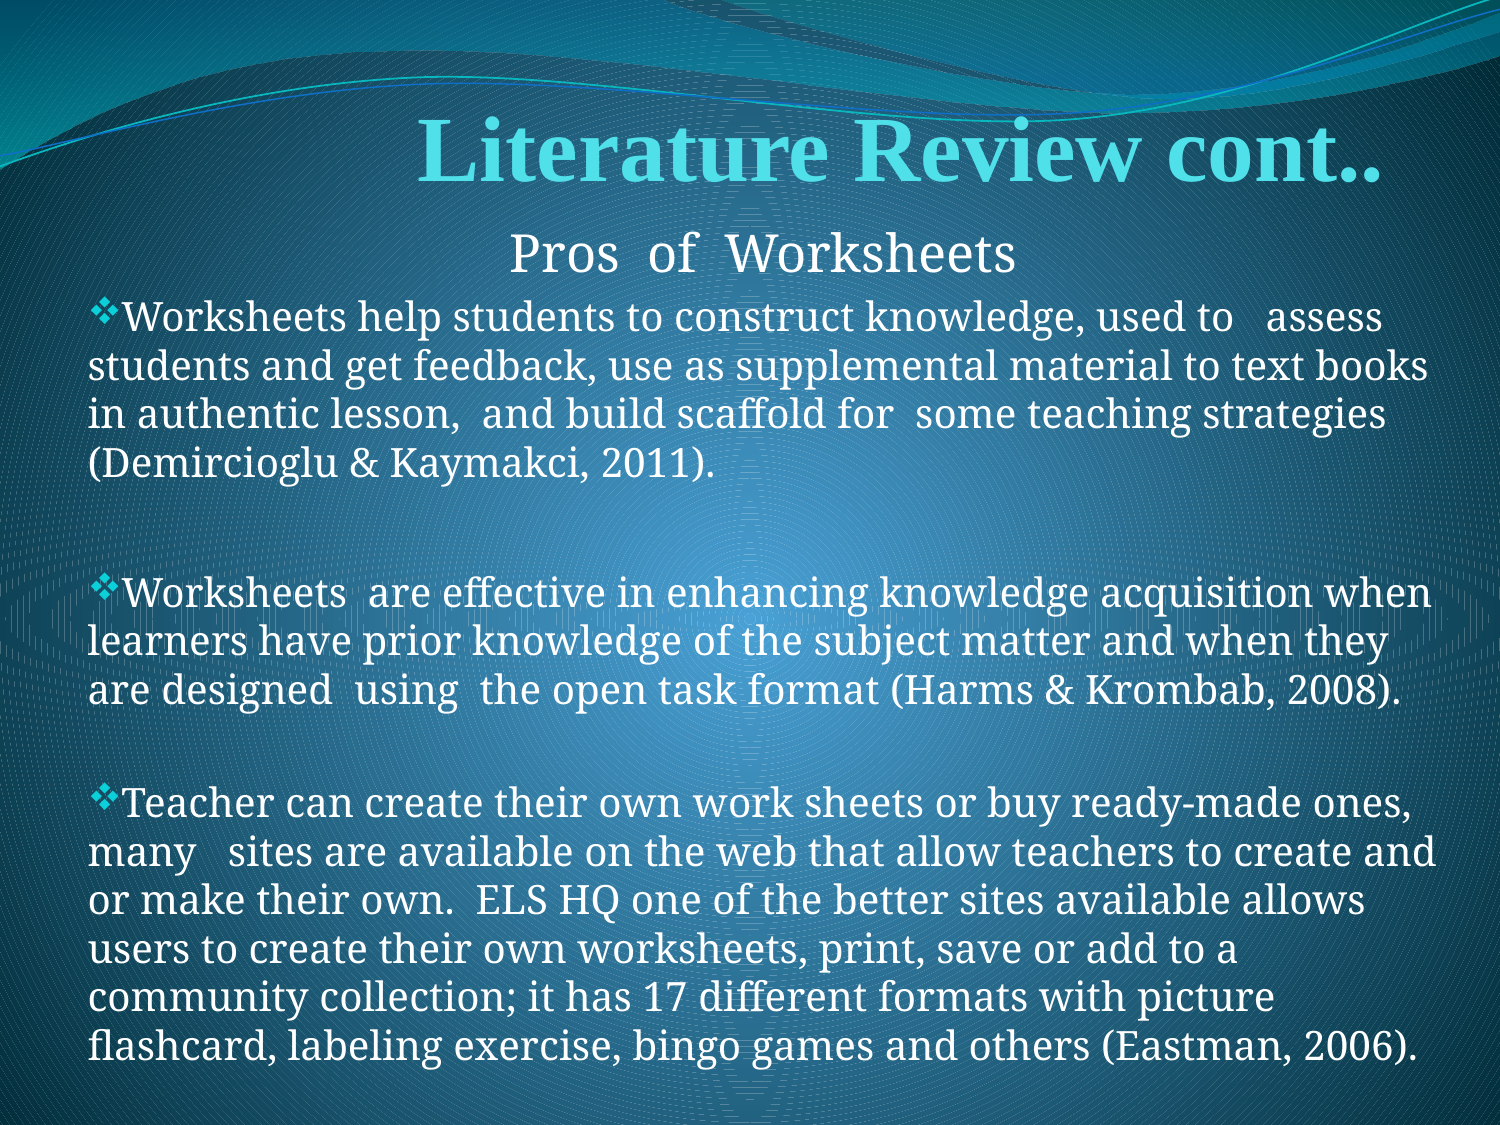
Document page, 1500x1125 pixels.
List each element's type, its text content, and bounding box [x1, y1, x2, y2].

subtitle Pros of Worksheets Worksheets help students to construct knowledge, used to assess students and get feedback, use as supplemental material to text books in authentic lesson, and build scaffold for some teaching strategies (Demircioglu & Kaymakci, 2011). Worksheets are effective in enhancing knowledge acquisition when learners have prior knowledge of the subject matter and when they are designed using the open task format (Harms & Krombab, 2008). Teacher can create their own work sheets or buy ready-made ones, many sites are available on the web that allow teachers to create and or make their own. ELS HQ one of the better sites available allows users to create their own worksheets, print, save or add to a community collection; it has 17 different formats with picture flashcard, labeling exercise, bingo games and others (Eastman, 2006). [87, 212, 1450, 1088]
title Literature Review cont.. [99, 87, 1388, 200]
